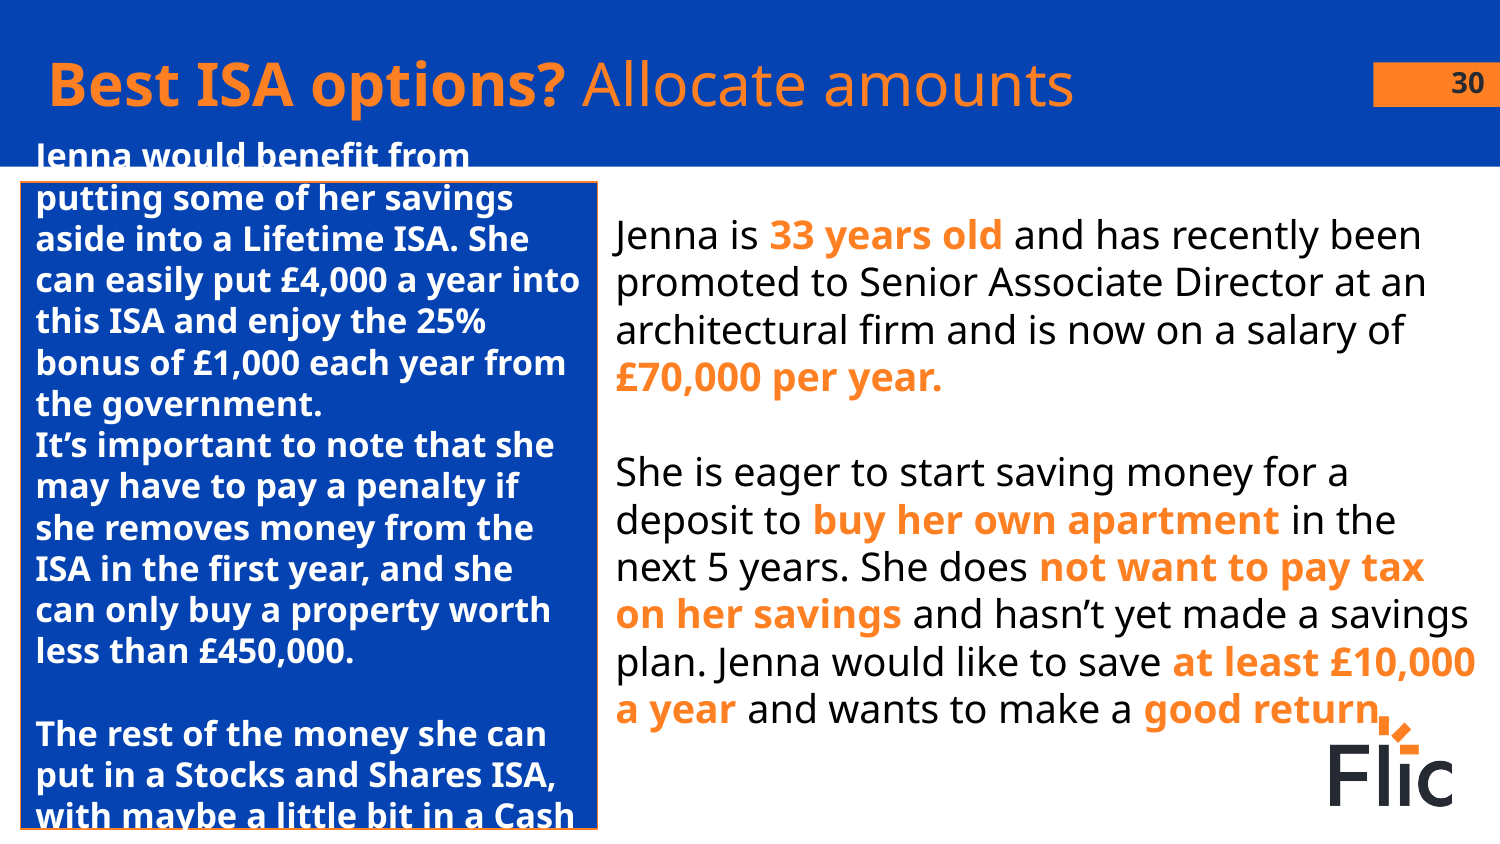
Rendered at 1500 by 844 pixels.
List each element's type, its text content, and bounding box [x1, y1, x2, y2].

picture [1330, 716, 1452, 807]
title Best ISA options? Allocate amounts [32, 39, 1304, 125]
text_box Lunch out [1233, 683, 1418, 749]
text_box Jenna is 33 years old and has recently been promoted to Senior Associate Director at an architectural firm and is now on a salary of £70,000 per year. She is eager to start saving money for a deposit to buy her own apartment in the next 5 years. She does not want to pay tax on her savings and hasn’t yet made a savings plan. Jenna would like to save at least £10,000 a year and wants to make a good return. [600, 194, 1497, 672]
picture [91, 206, 411, 767]
slide_number 30 [1410, 49, 1500, 115]
text_box Jenna would benefit from putting some of her savings aside into a Lifetime ISA. She can easily put £4,000 a year into this ISA and enjoy the 25% bonus of £1,000 each year from the government. It’s important to note that she may have to pay a penalty if she removes money from the ISA in the first year, and she can only buy a property worth less than £450,000. The rest of the money she can put in a Stocks and Shares ISA, with maybe a little bit in a Cash ISA too. [20, 182, 598, 829]
